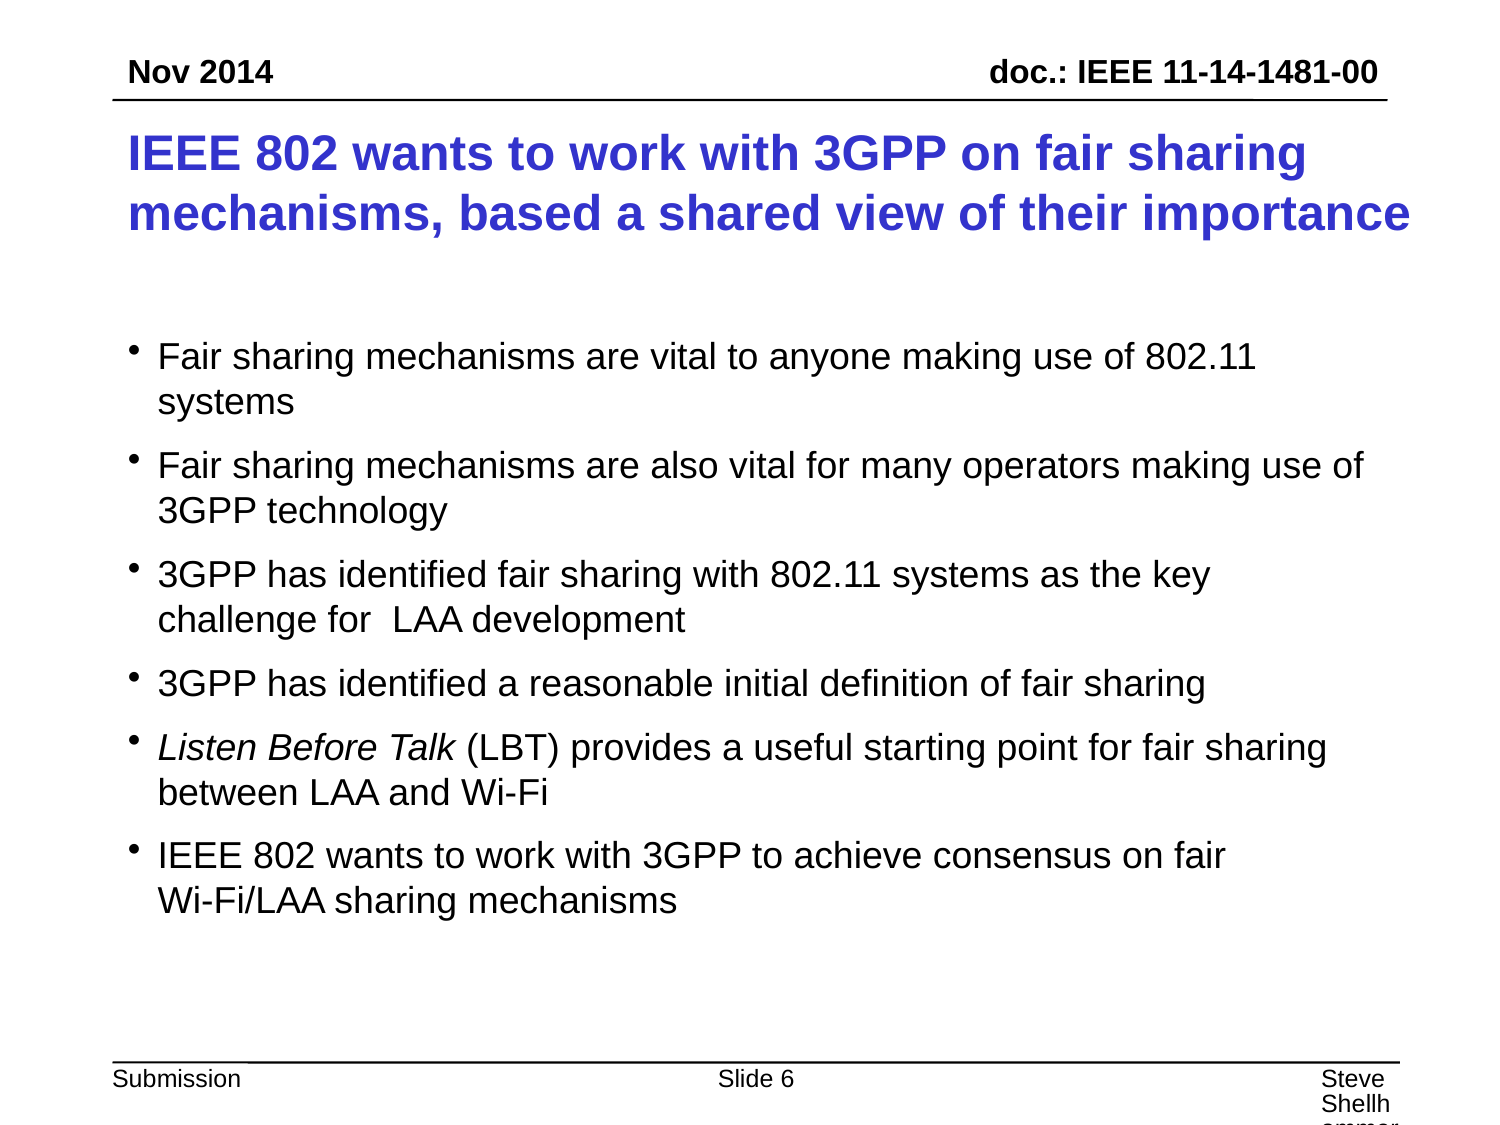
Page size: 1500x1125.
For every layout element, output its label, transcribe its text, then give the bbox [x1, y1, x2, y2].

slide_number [112, 40, 463, 101]
footer Steve Shellhammer, Qualcomm [1320, 1061, 1402, 1093]
slide_number Slide 6 [709, 1061, 803, 1093]
list Fair sharing mechanisms are vital to anyone making use of 802.11 systems Fair sharing mechanisms are also vital for many operators making use of 3GPP technology 3GPP has identified fair sharing with 802.11 systems as the key challenge for LAA development 3GPP has identified a reasonable initial definition of fair sharing Listen Before Talk (LBT) provides a useful starting point for fair sharing between LAA and Wi-Fi IEEE 802 wants to work with 3GPP to achieve consensus on fair Wi-Fi/LAA sharing mechanisms [112, 324, 1388, 1000]
title IEEE 802 wants to work with 3GPP on fair sharing mechanisms, based a shared view of their importance [112, 112, 1463, 288]
